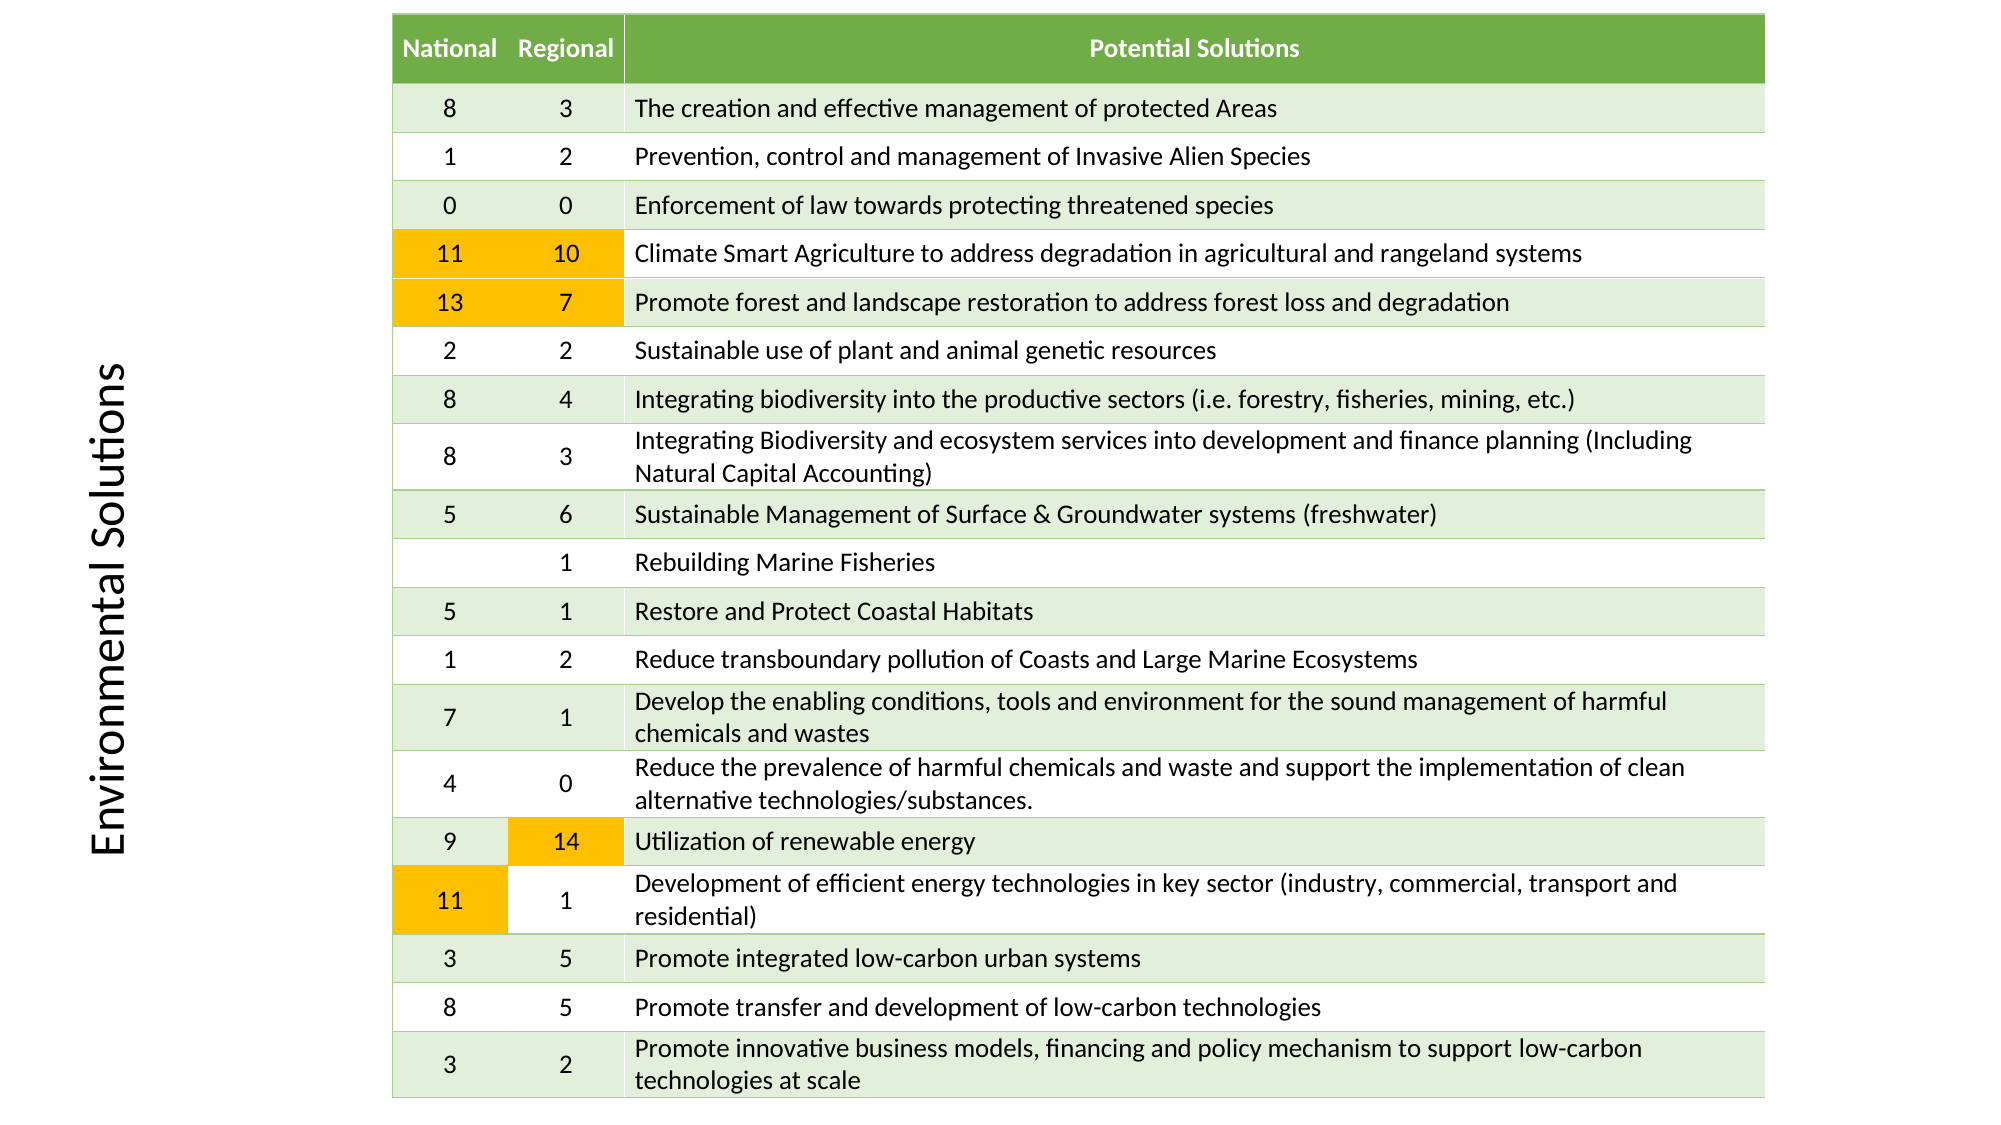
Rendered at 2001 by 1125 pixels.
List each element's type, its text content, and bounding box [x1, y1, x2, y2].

subtitle Environmental Solutions [72, 0, 345, 1125]
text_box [391, 13, 2000, 1125]
